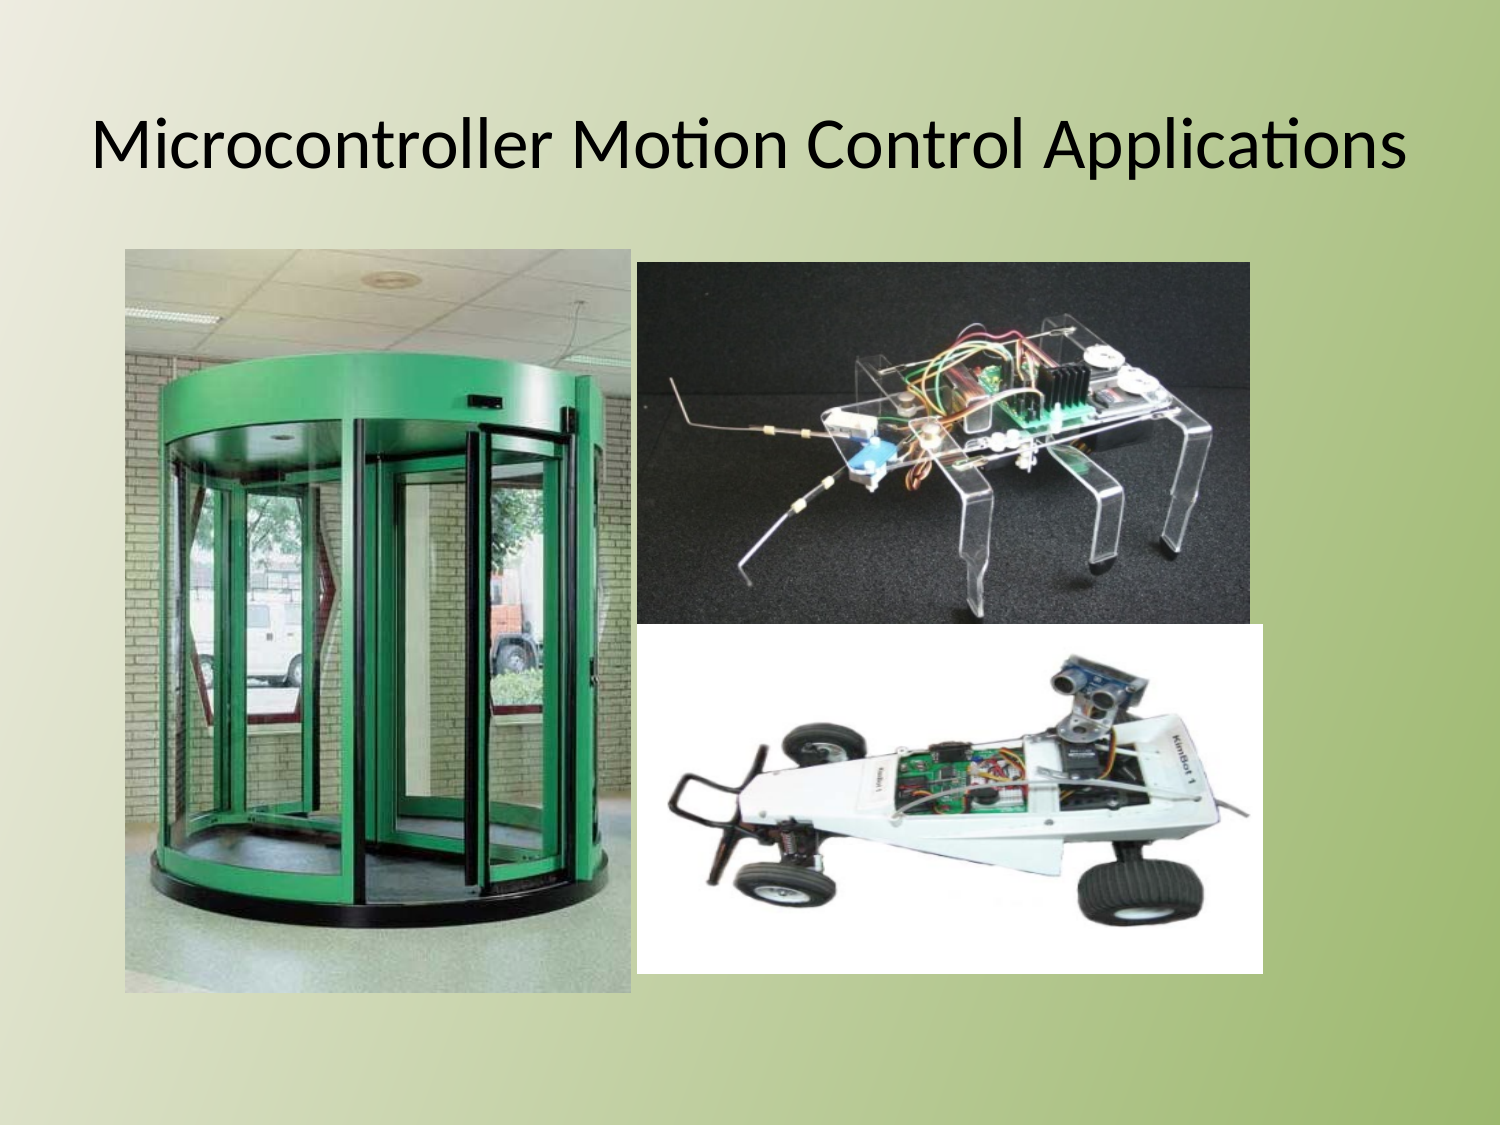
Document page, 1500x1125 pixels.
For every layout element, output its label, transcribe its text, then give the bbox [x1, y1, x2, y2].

picture [637, 262, 1263, 974]
title Microcontroller Motion Control Applications [75, 45, 1425, 233]
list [124, 249, 631, 993]
